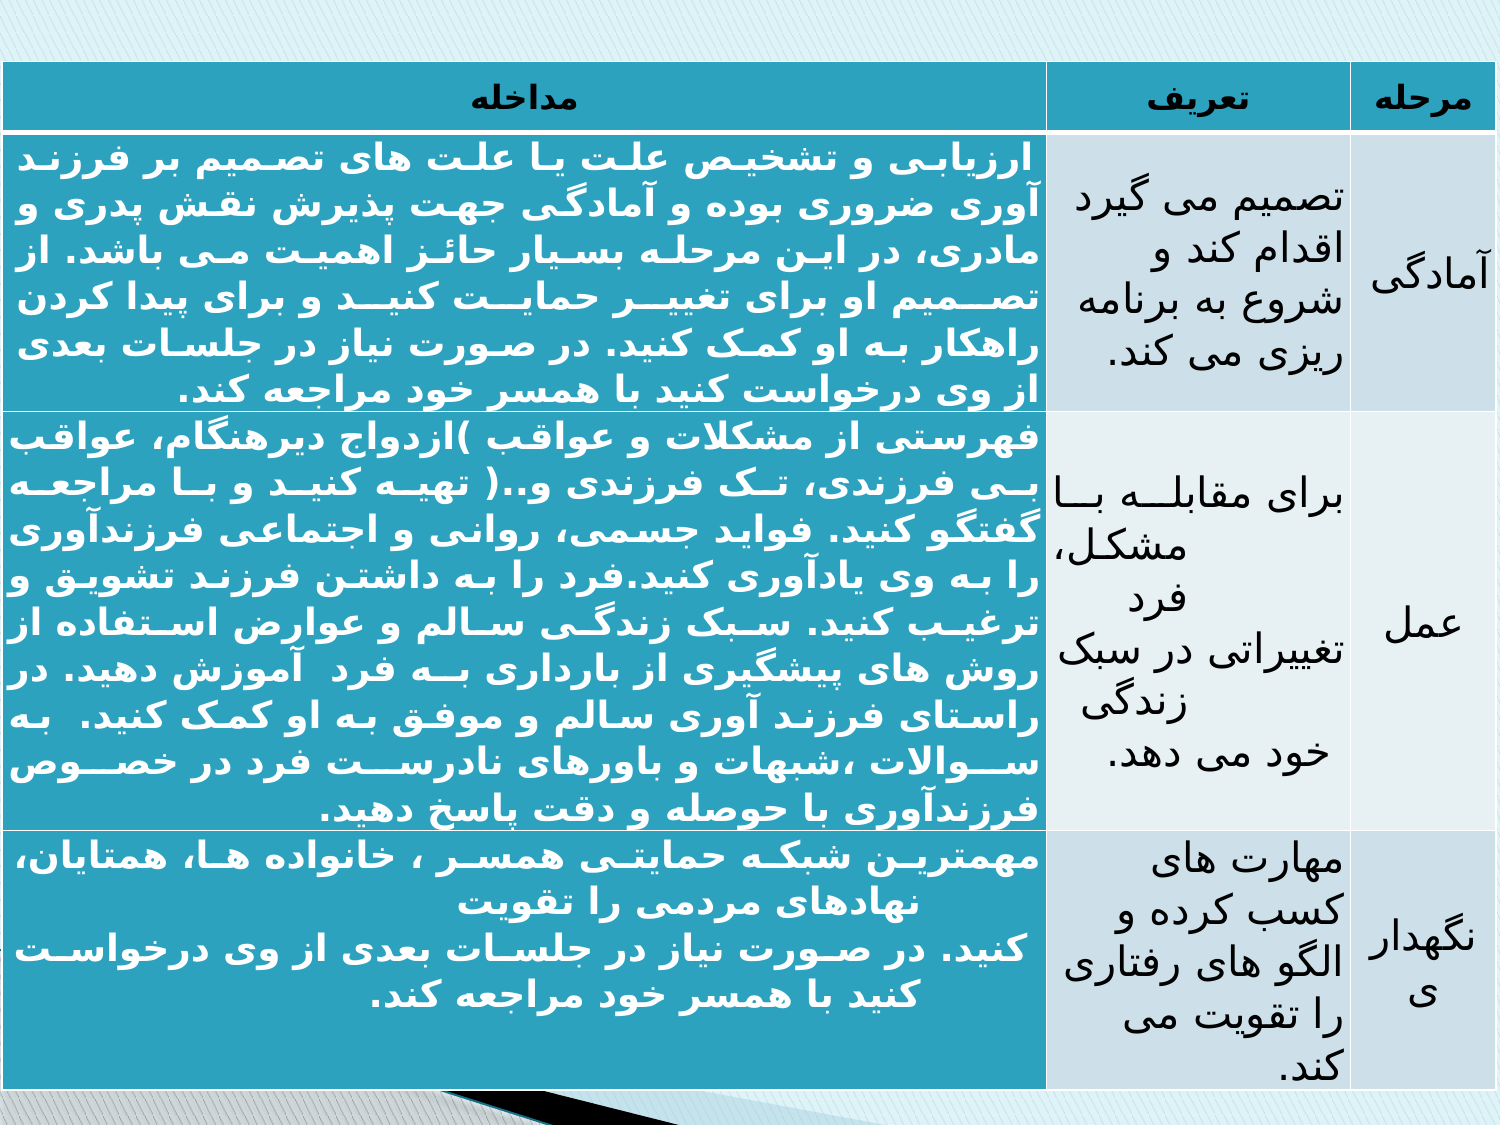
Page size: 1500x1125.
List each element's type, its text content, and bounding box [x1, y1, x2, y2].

table_header تعریف [1047, 62, 1350, 130]
table_cell تصمیم می گیرد اقدام کند و شروع به برنامه ریزی می کند. [1047, 135, 1350, 411]
table_cell نگهداری [1351, 831, 1495, 1089]
table_cell عمل [1351, 412, 1495, 830]
table_header مداخله [3, 62, 1046, 130]
table_cell ارزیابی و تشخیص علت یا علت های تصمیم بر فرزند آوری ضروری بوده و آمادگی جهت پذیرش نقش پدری و مادری، در این مرحله بسیار حائز اهمیت می باشد. از تصمیم او برای تغییر حمایت کنید و برای پیدا کردن راهکار به او کمک کنید. در صورت نیاز در جلسات بعدی از وی درخواست کنید با همسر خود مراجعه کند. [3, 135, 1046, 411]
table_header مرحله [1351, 62, 1495, 130]
table_cell برای مقابله با مشکل، فرد تغییراتی در سبک زندگی خود می دهد. [1047, 412, 1350, 830]
table_cell آمادگی [1351, 135, 1495, 411]
table_cell مهمترین شبکه حمایتی همسر ، خانواده ها، همتایان، نهادهای مردمی را تقویت کنید. در صورت نیاز در جلسات بعدی از وی درخواست کنید با همسر خود مراجعه کند. [3, 831, 1046, 1089]
table_cell فهرستی از مشکلات و عواقب )ازدواج دیرهنگام، عواقب بی فرزندی، تک فرزندی و..( تهیه کنید و با مراجعه گفتگو کنید. فواید جسمی، روانی و اجتماعی فرزندآوری را به وی یادآوری کنید.فرد را به داشتن فرزند تشویق و ترغیب کنید. سبک زندگی سالم و عوارض استفاده از روش های پیشگیری از بارداری به فرد آموزش دهید. در راستای فرزند آوری سالم و موفق به او کمک کنید. به سوالات ،شبهات و باورهای نادرست فرد در خصوص فرزندآوری با حوصله و دقت پاسخ دهید. [3, 412, 1046, 830]
table_cell مهارت های کسب کرده و الگو های رفتاری را تقویت می کند. [1047, 831, 1350, 1089]
